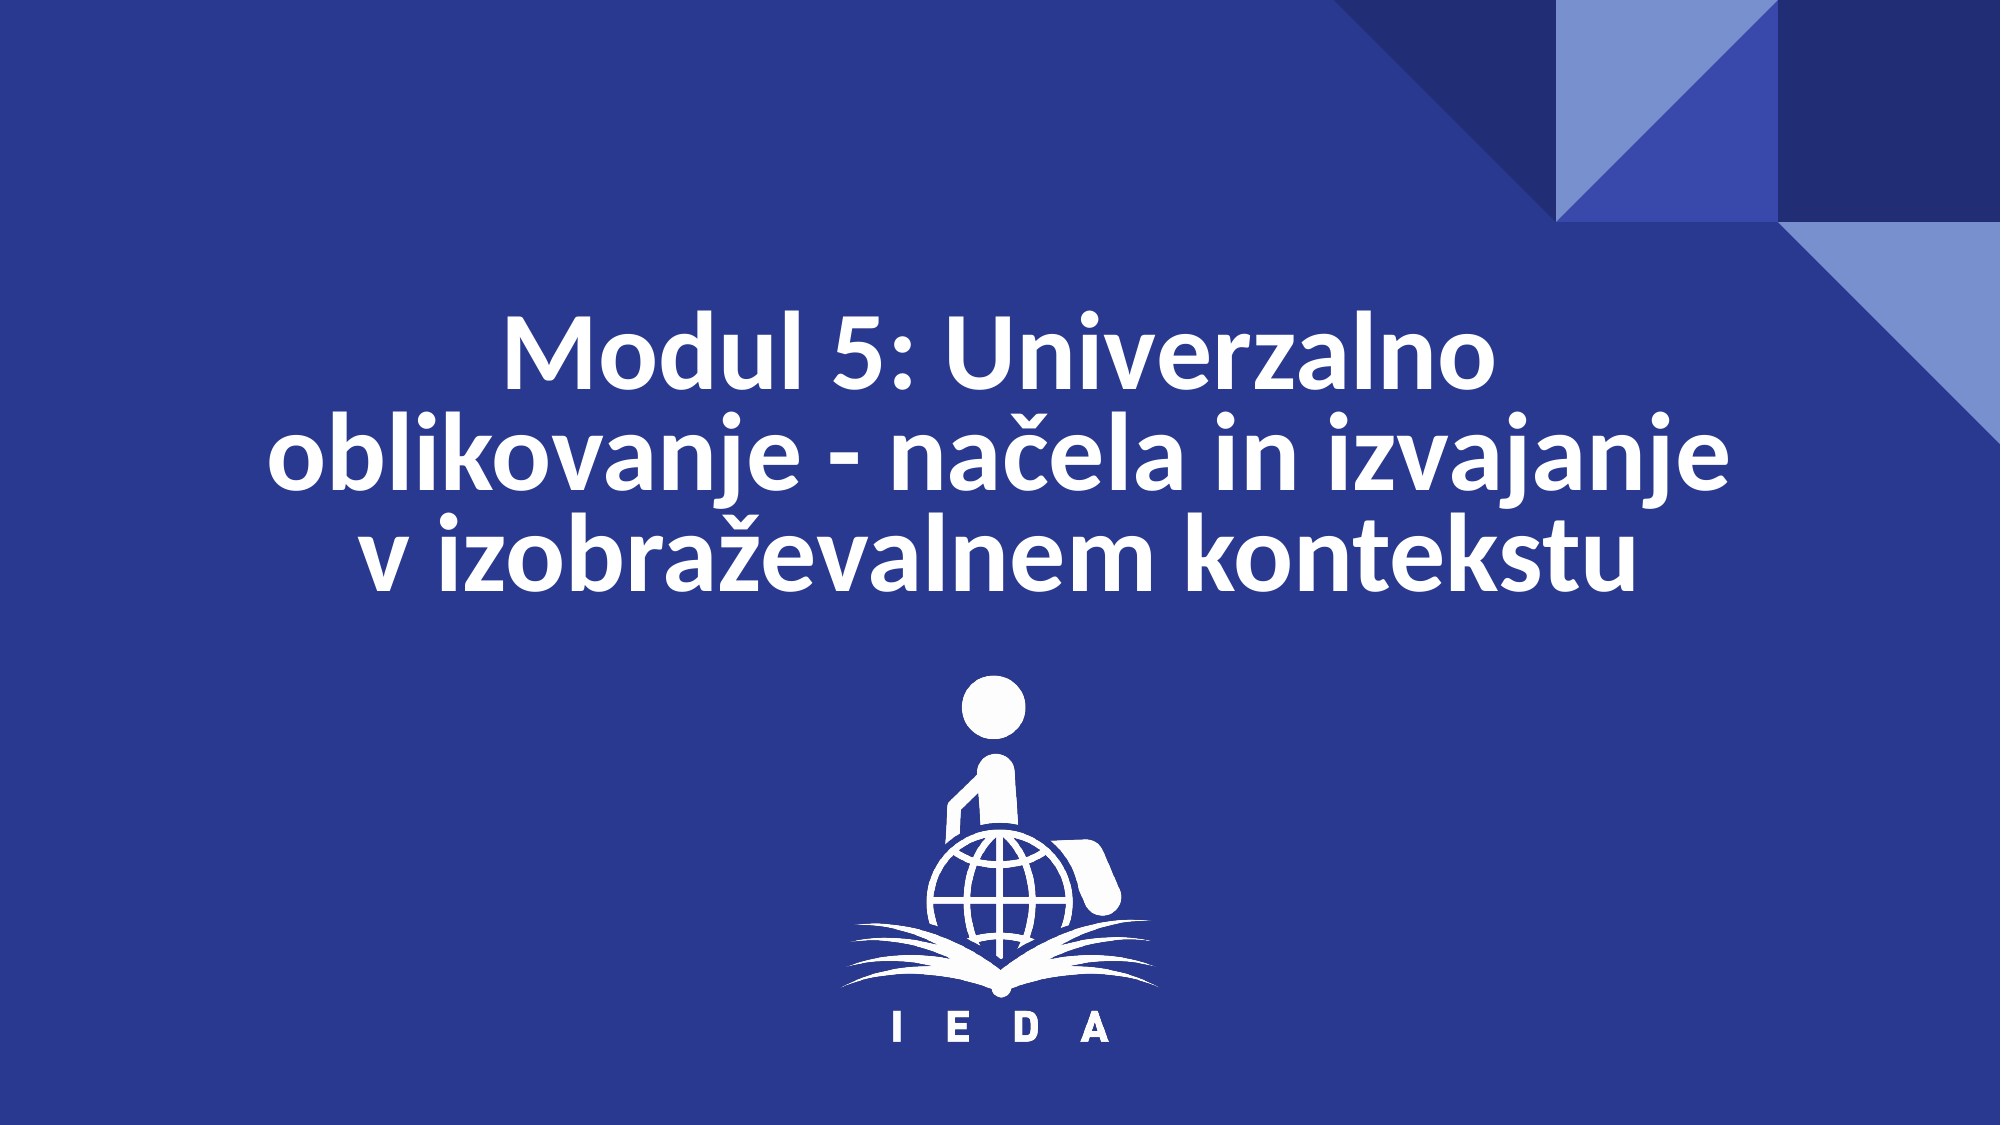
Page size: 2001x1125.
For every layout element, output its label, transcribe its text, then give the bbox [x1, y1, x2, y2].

picture [799, 629, 1201, 1089]
title Modul 5: Univerzalno oblikovanje - načela in izvajanje v izobraževalnem kontekstu [249, 283, 1750, 619]
